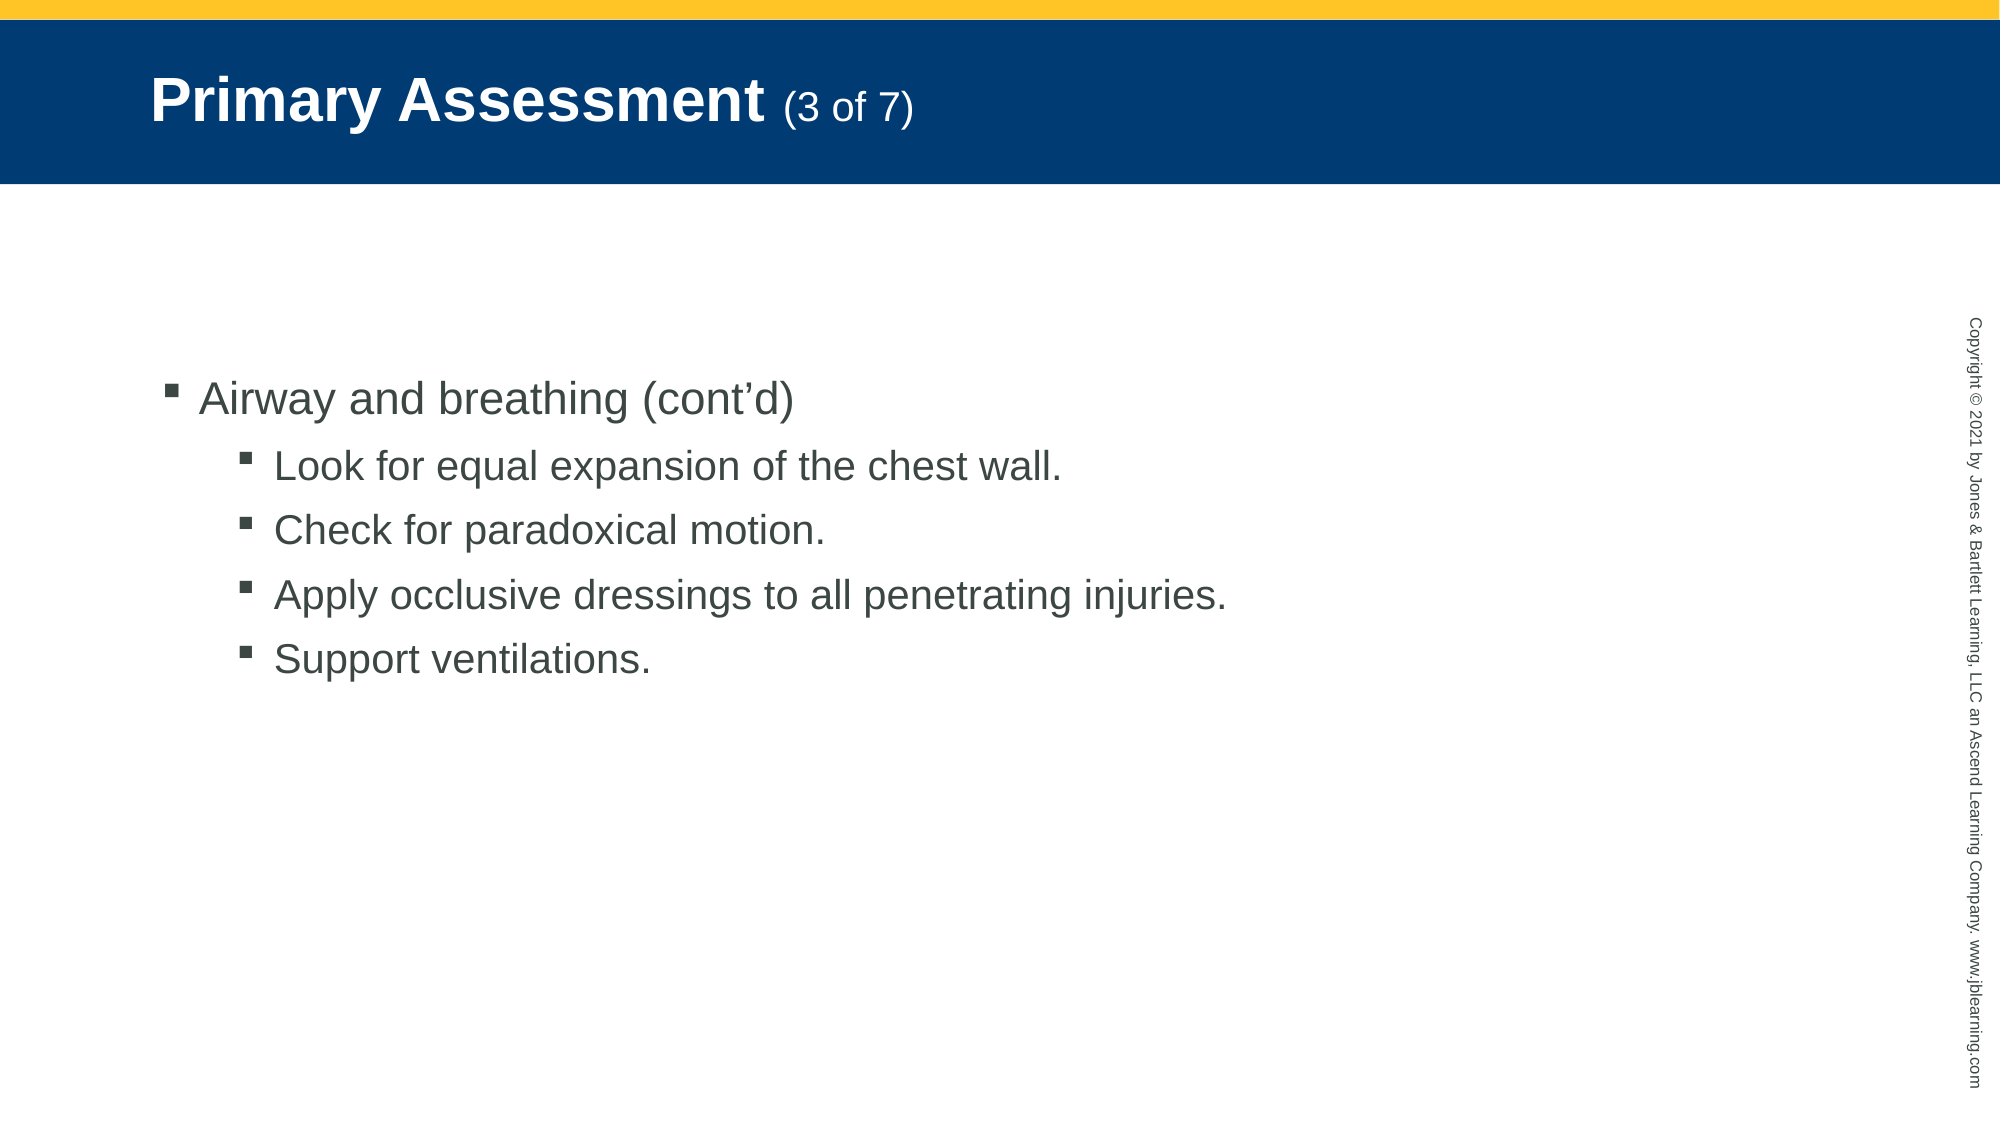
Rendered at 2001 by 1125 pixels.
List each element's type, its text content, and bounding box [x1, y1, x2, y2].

list Airway and breathing (cont’d) Look for equal expansion of the chest wall. Check for paradoxical motion. Apply occlusive dressings to all penetrating injuries. Support ventilations. [146, 361, 1859, 1016]
title Primary Assessment (3 of 7) [0, 19, 2000, 185]
